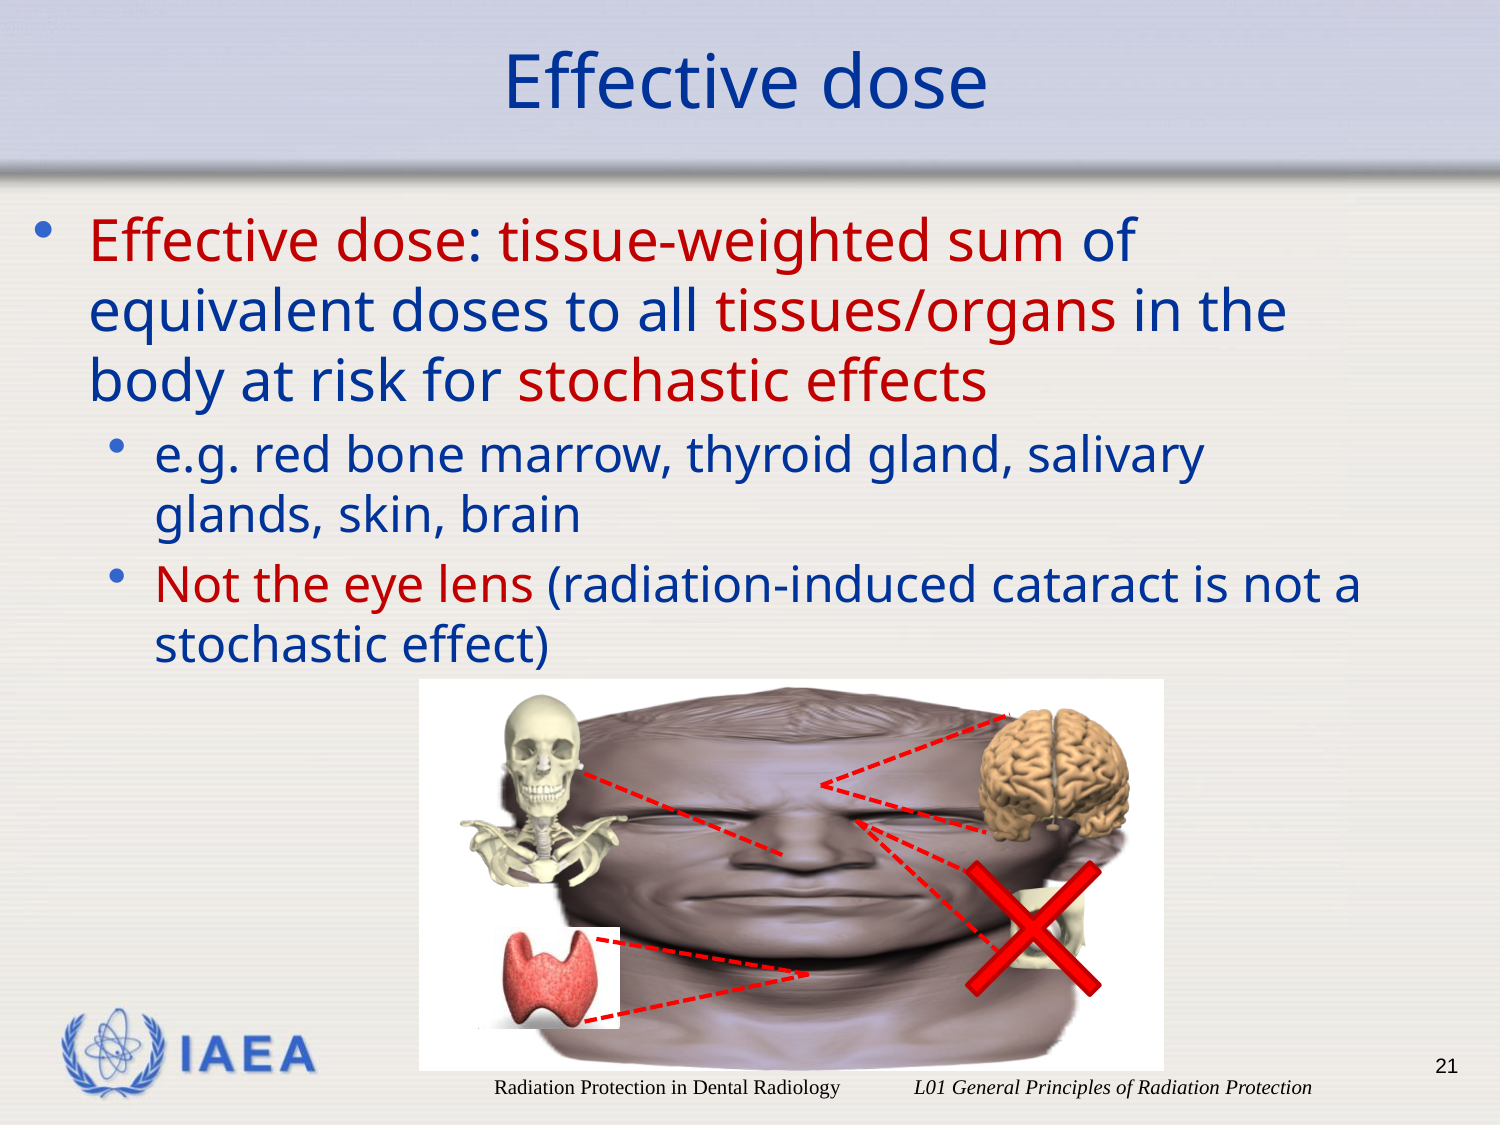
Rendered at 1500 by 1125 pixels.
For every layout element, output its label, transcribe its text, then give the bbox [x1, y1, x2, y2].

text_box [820, 714, 1010, 786]
picture [0, 0, 1500, 1125]
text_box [584, 773, 786, 857]
list Effective dose: tissue-weighted sum of equivalent doses to all tissues/organs in the body at risk for stochastic effects e.g. red bone marrow, thyroid gland, salivary glands, skin, brain Not the eye lens (radiation-induced cataract is not a stochastic effect) [17, 194, 1389, 871]
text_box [584, 974, 810, 1022]
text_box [820, 785, 987, 833]
text_box Radiation Protection in Dental Radiology L01 General Principles of Radiation Protection [454, 1065, 1353, 1106]
slide_number 21 [1389, 1044, 1474, 1093]
title Effective dose [46, 15, 1447, 142]
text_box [596, 938, 810, 973]
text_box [855, 820, 1010, 963]
